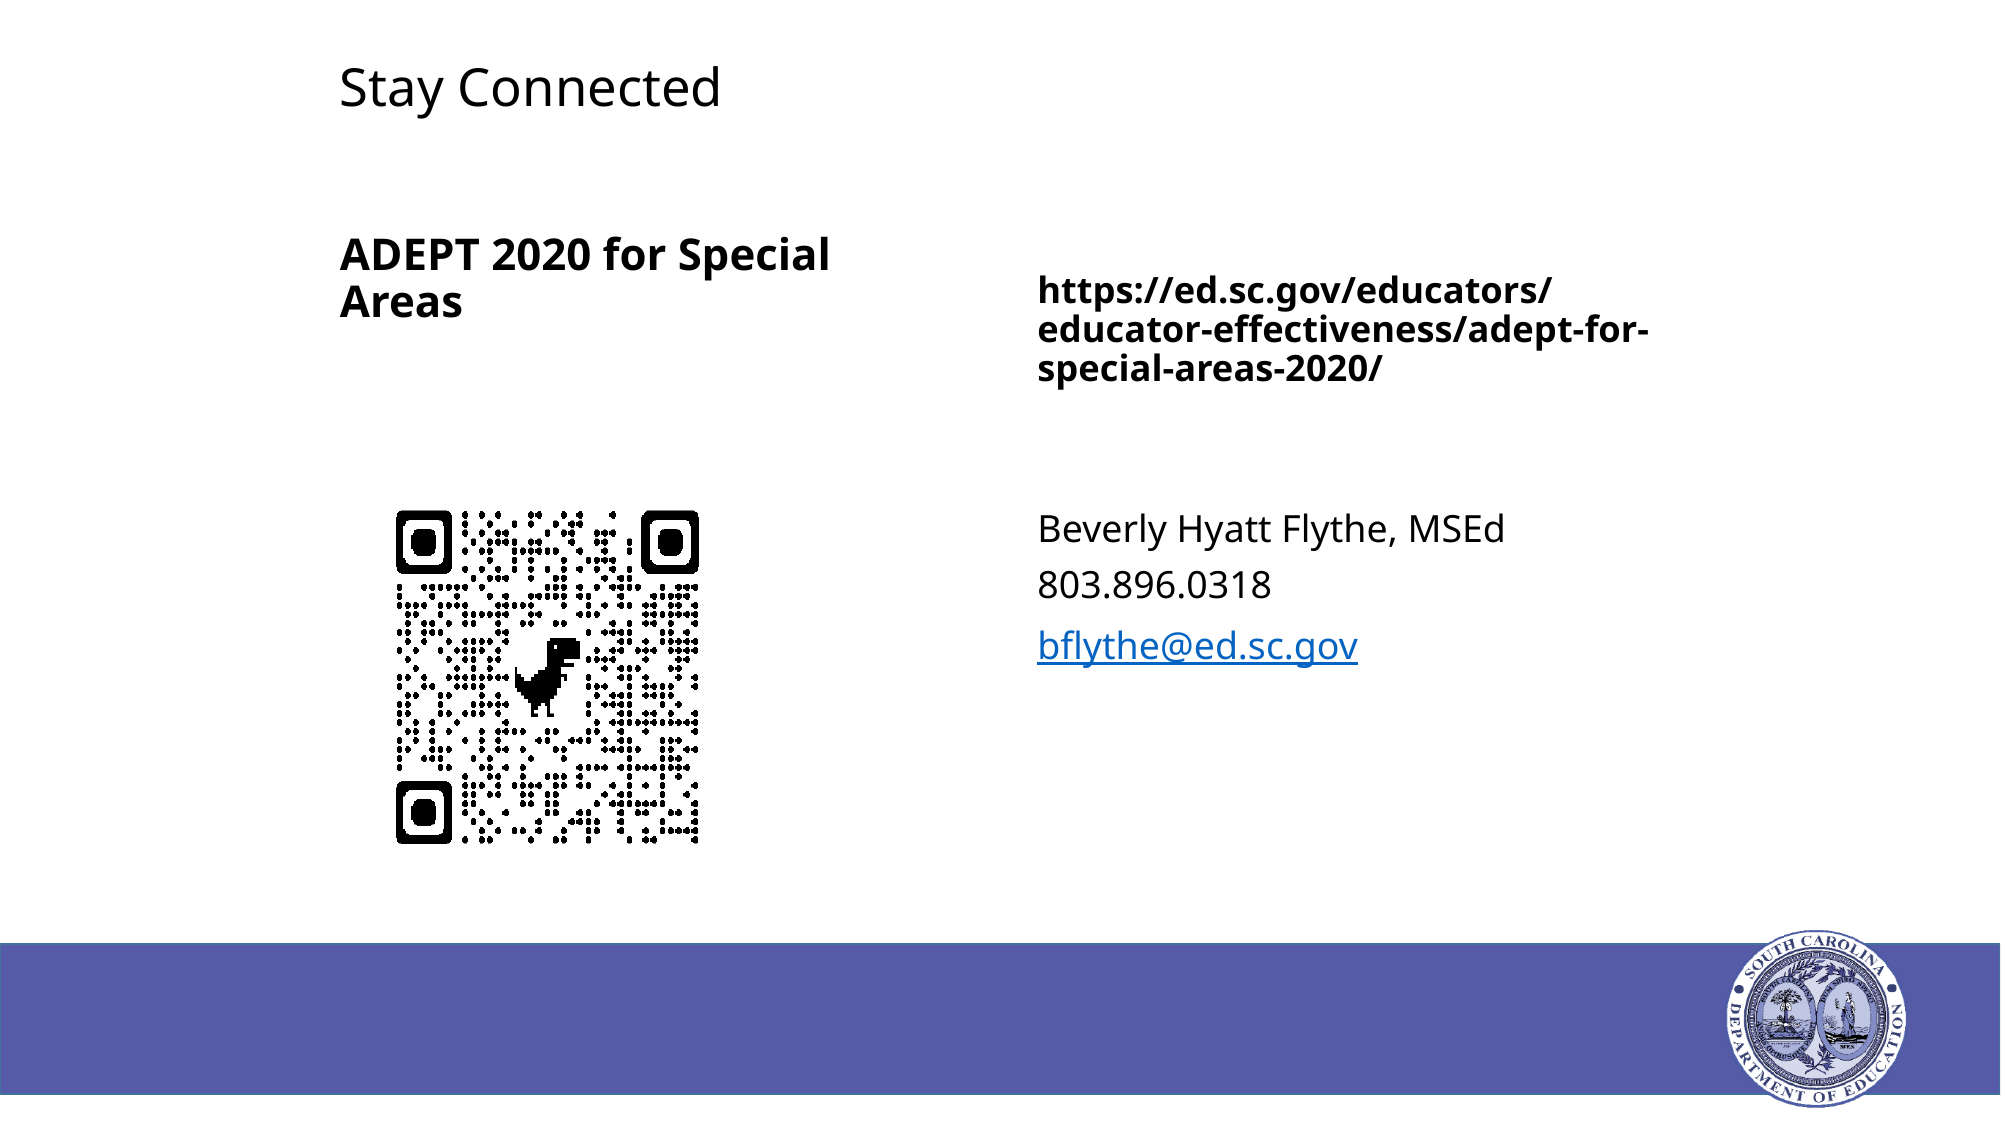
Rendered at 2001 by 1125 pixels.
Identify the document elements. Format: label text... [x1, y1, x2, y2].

picture [1723, 928, 1907, 1109]
list https://ed.sc.gov/educators/educator-effectiveness/adept-for-special-areas-2020/ [1022, 262, 1675, 398]
picture [363, 474, 874, 879]
list ADEPT 2020 for Special Areas [324, 149, 978, 398]
title Stay Connected [324, 53, 1675, 189]
list Beverly Hyatt Flythe, MSEd 803.896.0318 bflythe@ed.sc.gov [1022, 502, 1675, 908]
